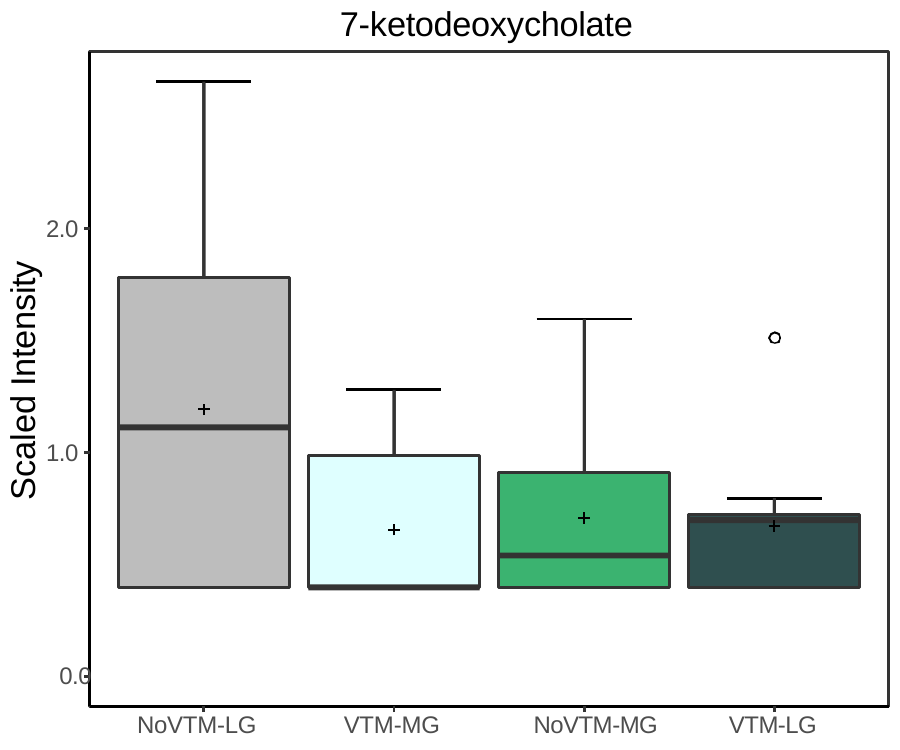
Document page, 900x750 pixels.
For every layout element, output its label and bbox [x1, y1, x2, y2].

text_box [338, 0, 641, 44]
text_box [44, 211, 82, 242]
text_box [1, 256, 82, 503]
text_box [83, 50, 891, 738]
slide_number [134, 713, 290, 750]
footer [57, 661, 95, 750]
